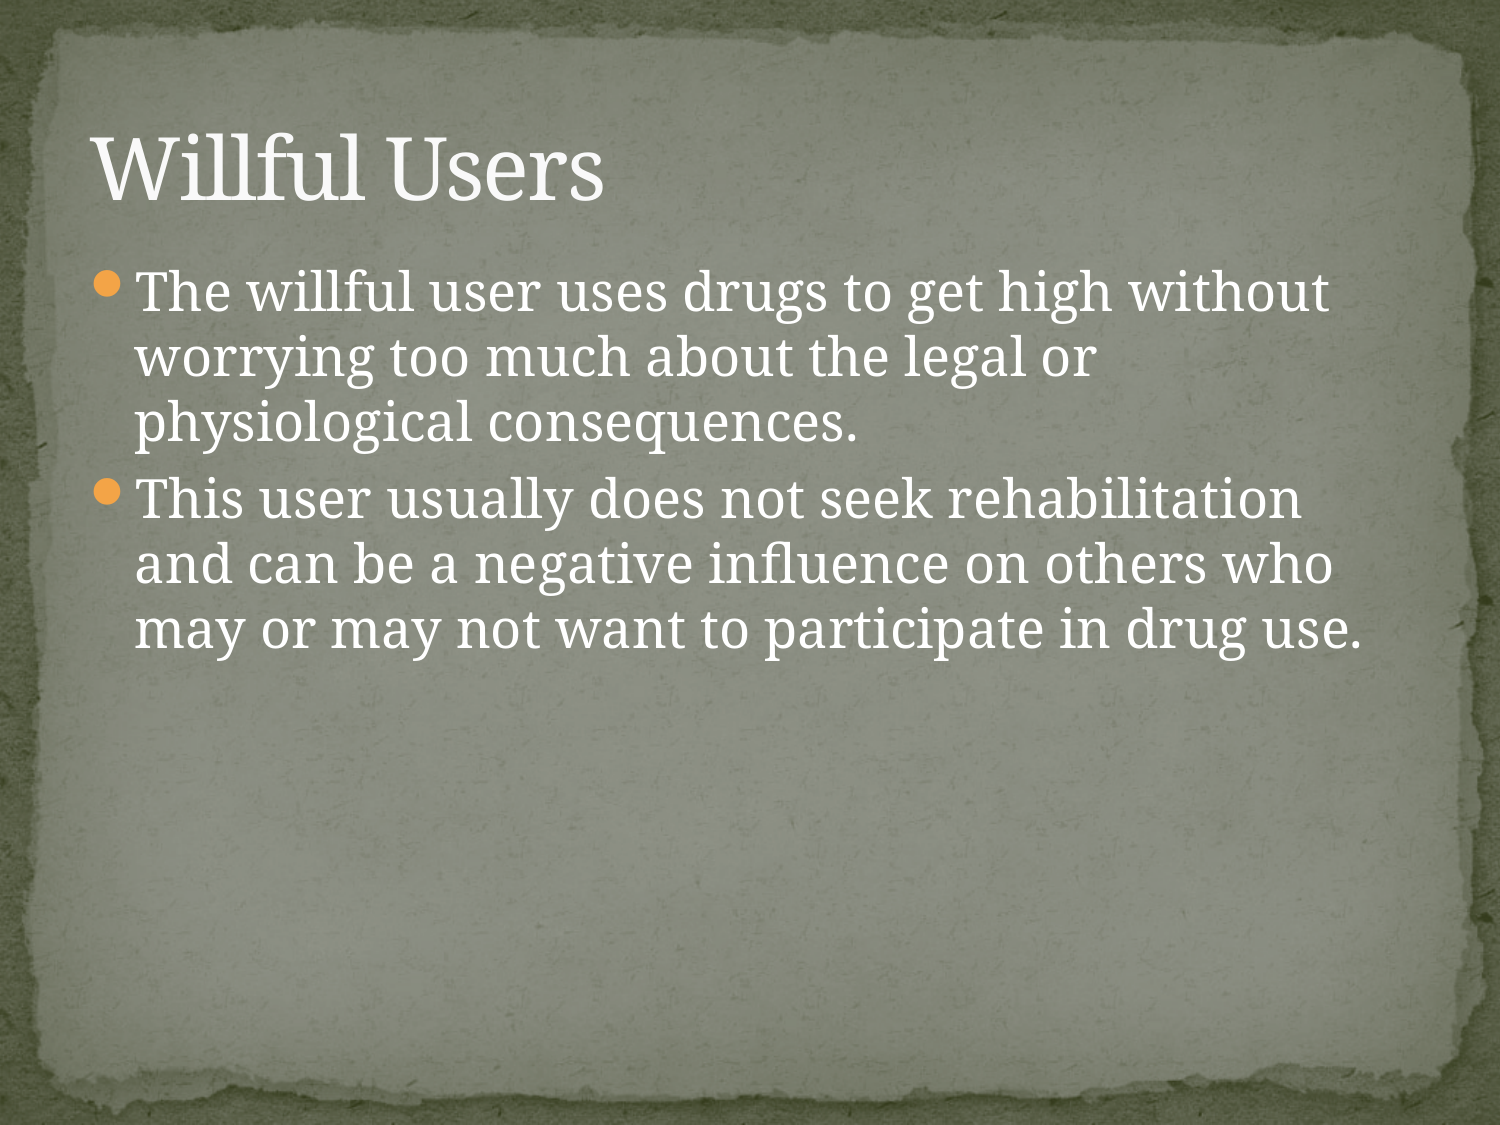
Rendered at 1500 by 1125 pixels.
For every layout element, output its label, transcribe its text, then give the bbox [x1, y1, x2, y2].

list The willful user uses drugs to get high without worrying too much about the legal or physiological consequences. This user usually does not seek rehabilitation and can be a negative influence on others who may or may not want to participate in drug use. [75, 249, 1425, 1000]
title Willful Users [74, 24, 1425, 225]
